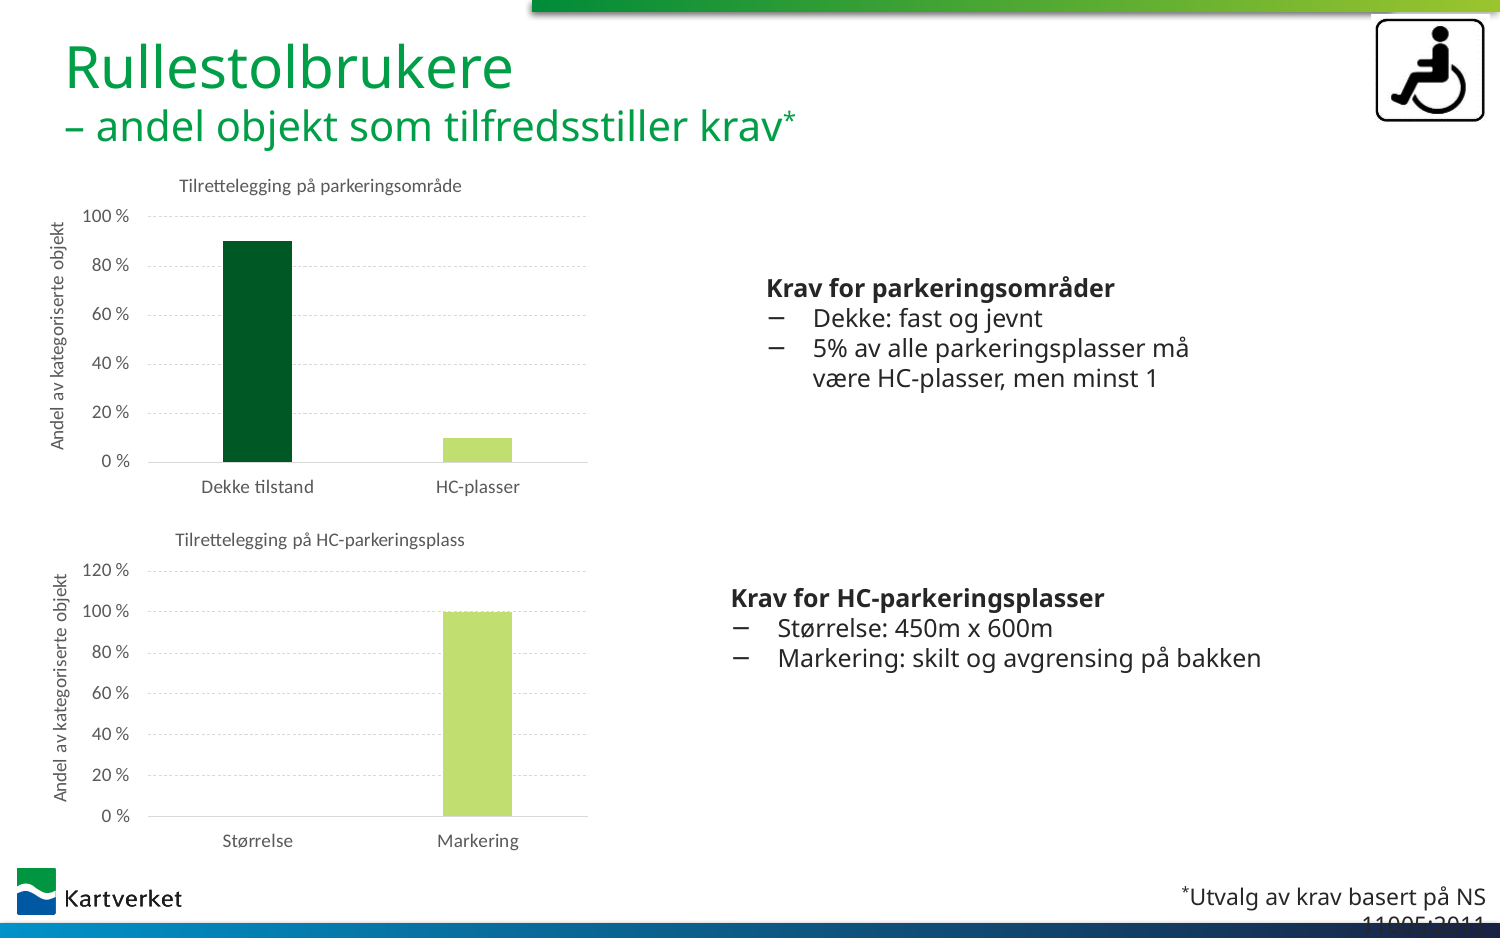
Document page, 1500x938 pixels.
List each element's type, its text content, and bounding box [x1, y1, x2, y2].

picture [1371, 13, 1491, 127]
picture [41, 166, 599, 505]
text_box Krav for HC-parkeringsplasser Størrelse: 450m x 600m Markering: skilt og avgrensing på bakken [715, 574, 1278, 680]
picture [41, 520, 599, 859]
text_box Rullestolbrukere – andel objekt som tilfredsstiller krav* [49, 23, 1431, 158]
text_box Krav for parkeringsområder Dekke: fast og jevnt 5% av alle parkeringsplasser må være HC-plasser, men minst 1 [751, 264, 1232, 400]
text_box *Utvalg av krav basert på NS 11005:2011 [1068, 873, 1500, 938]
